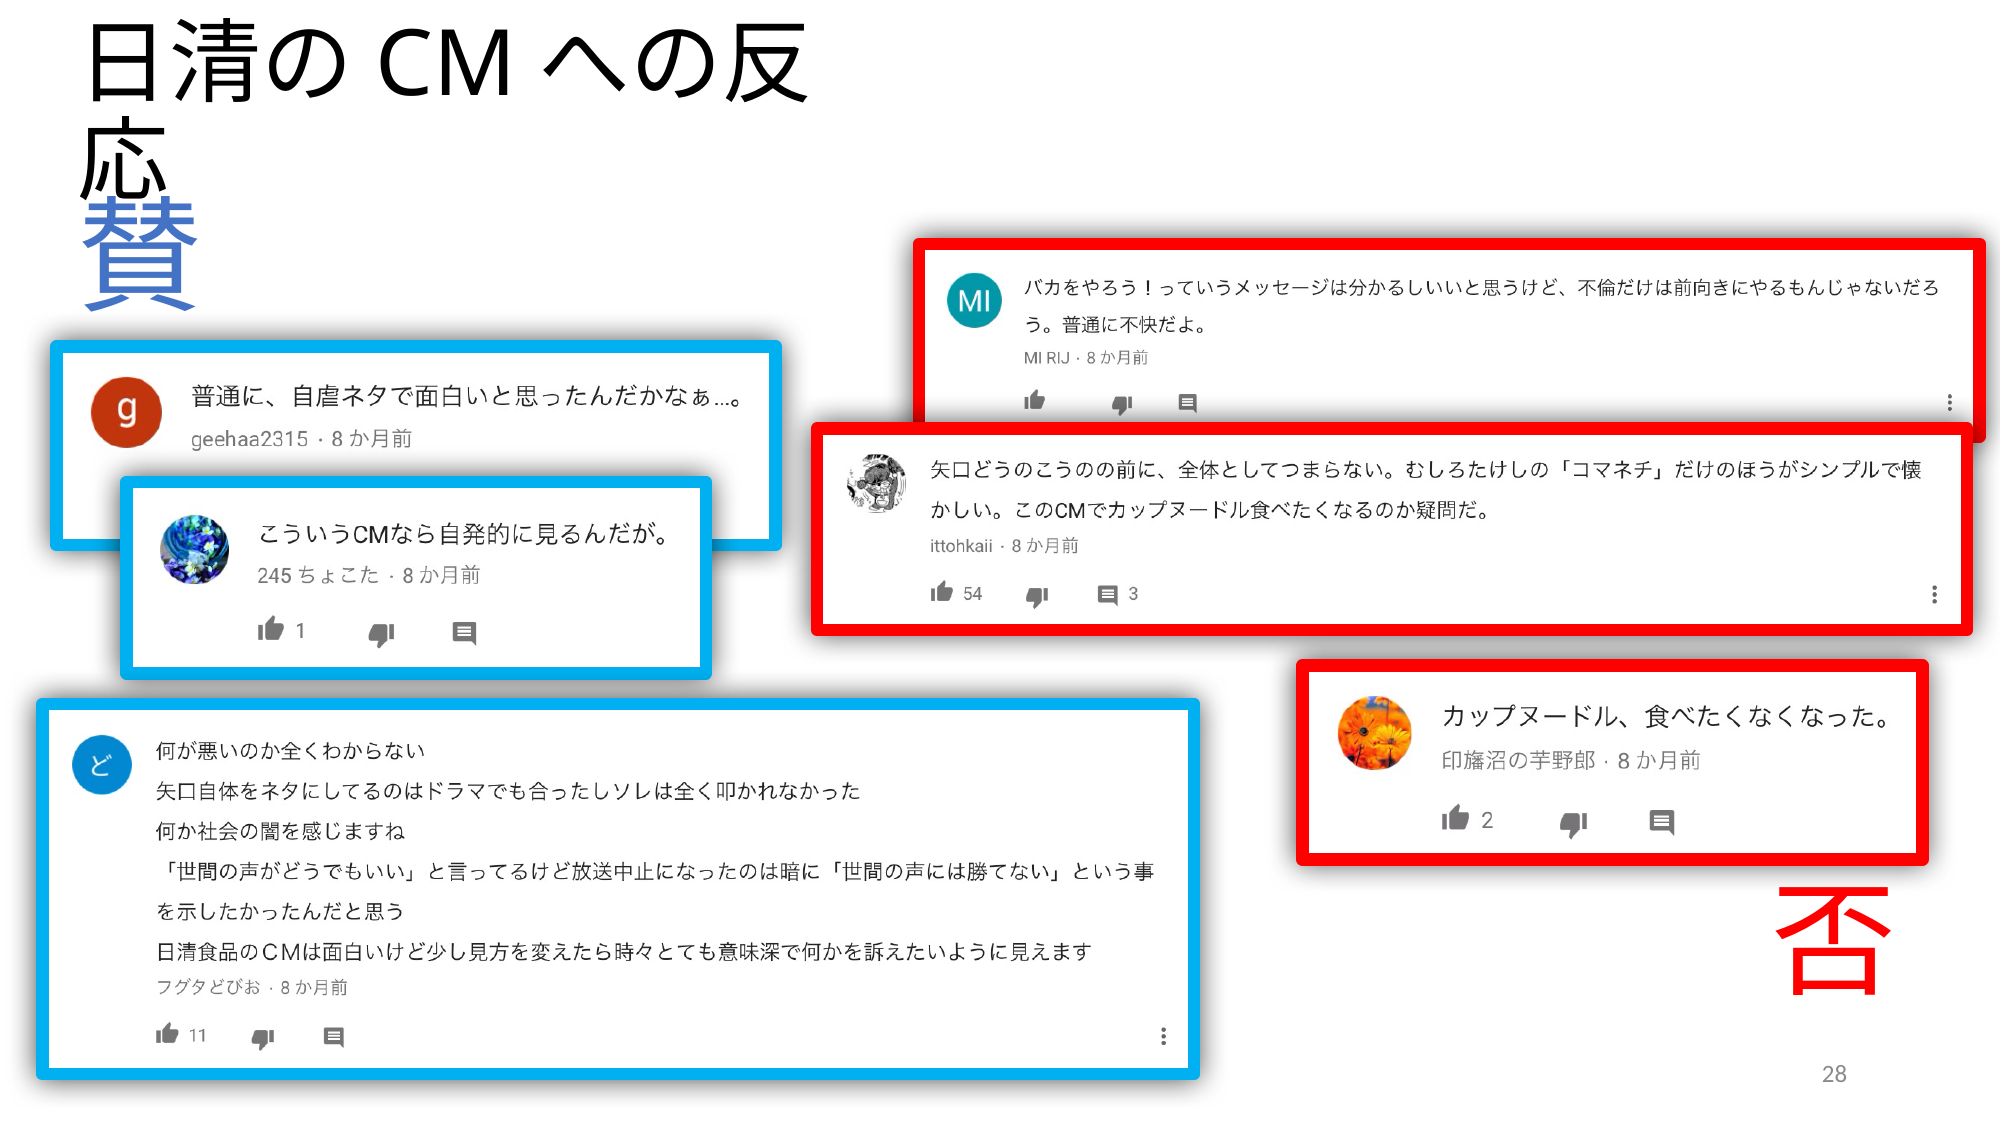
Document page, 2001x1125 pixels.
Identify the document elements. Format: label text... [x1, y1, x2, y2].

picture [823, 434, 1961, 624]
picture [134, 489, 699, 666]
title 日清のCMへの反応 [62, 48, 886, 182]
picture [64, 354, 768, 538]
picture [1308, 671, 1917, 854]
slide_number 28 [1412, 1042, 1863, 1103]
text_box 賛 [62, 169, 142, 334]
picture [50, 711, 1187, 1067]
picture [925, 250, 1974, 431]
text_box 否 [1757, 854, 1828, 1018]
